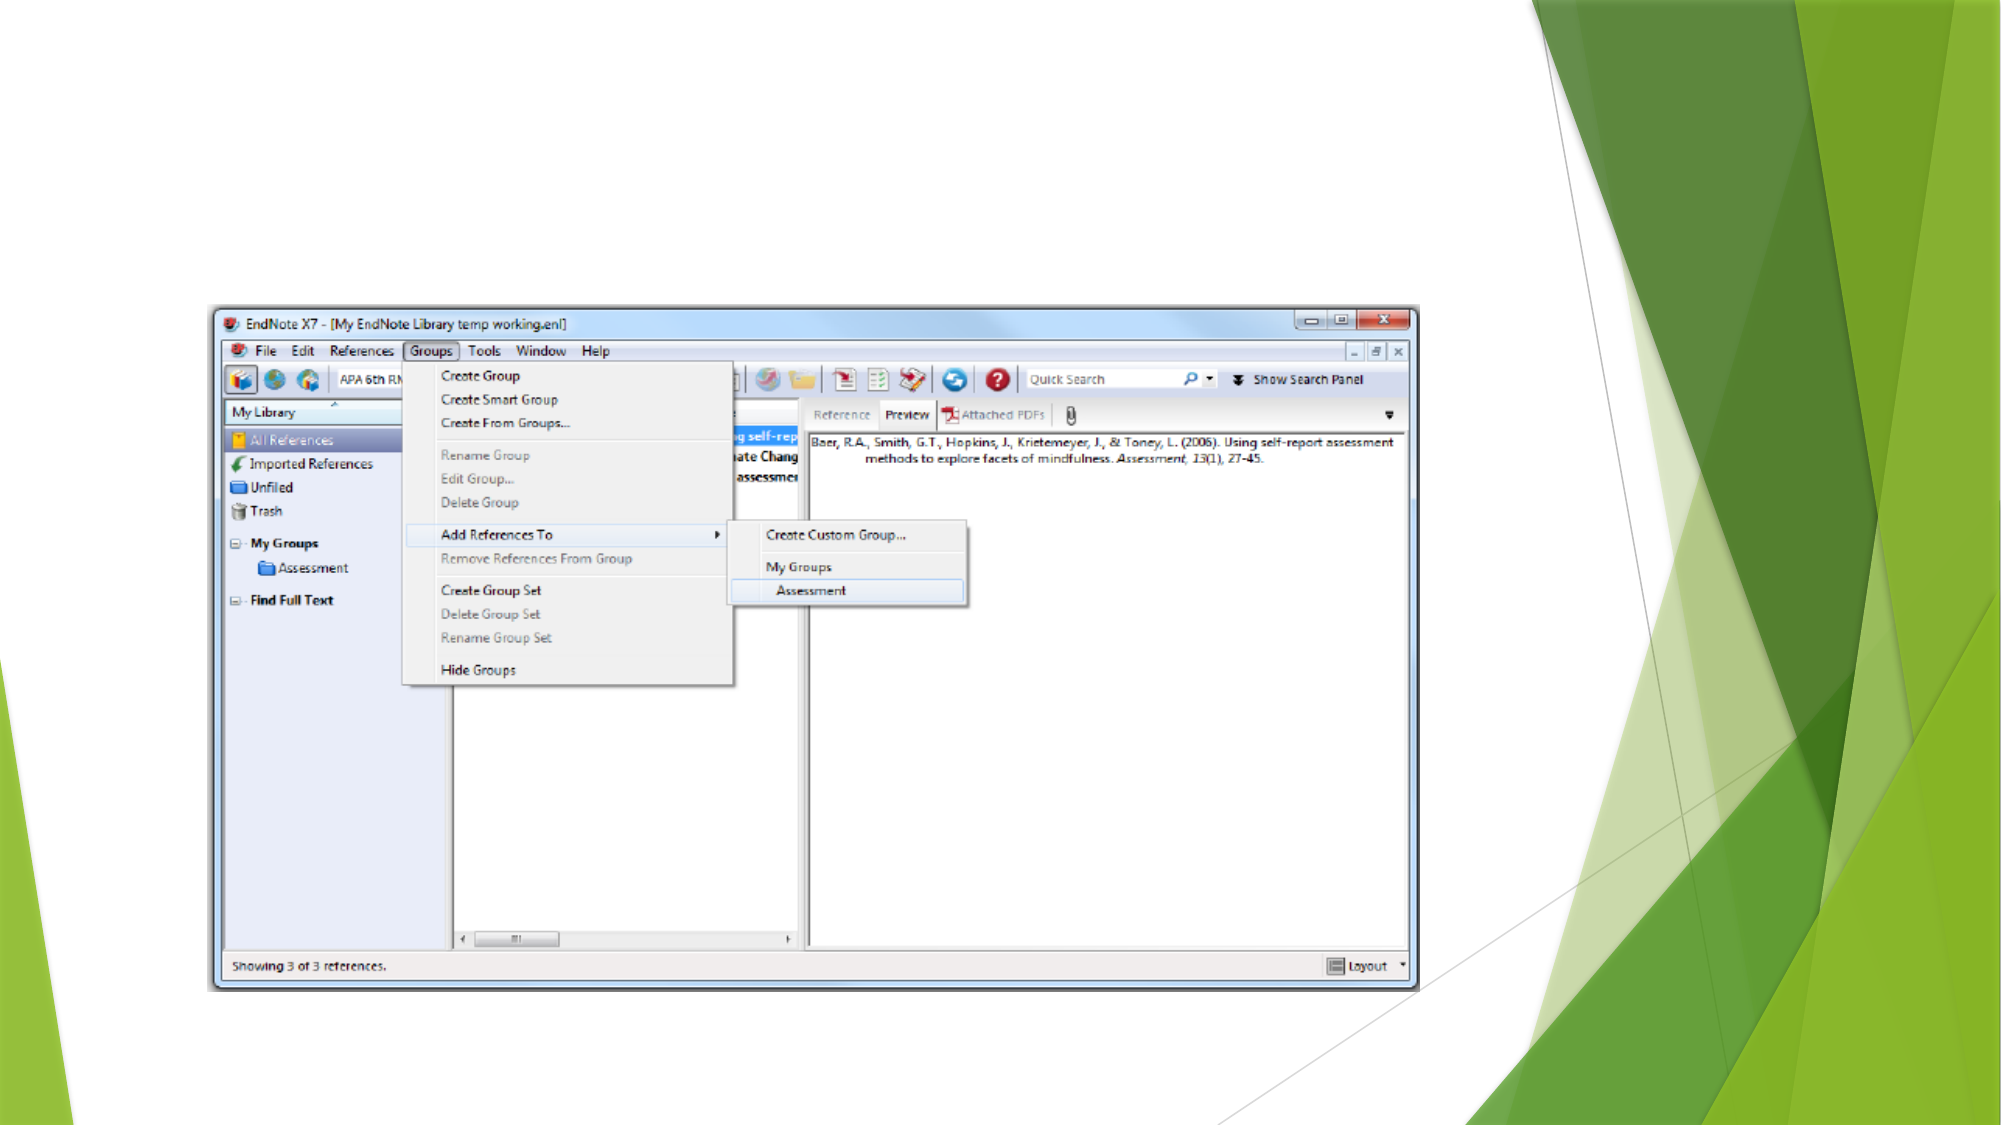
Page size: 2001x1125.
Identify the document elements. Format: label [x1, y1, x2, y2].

list [206, 303, 1421, 992]
